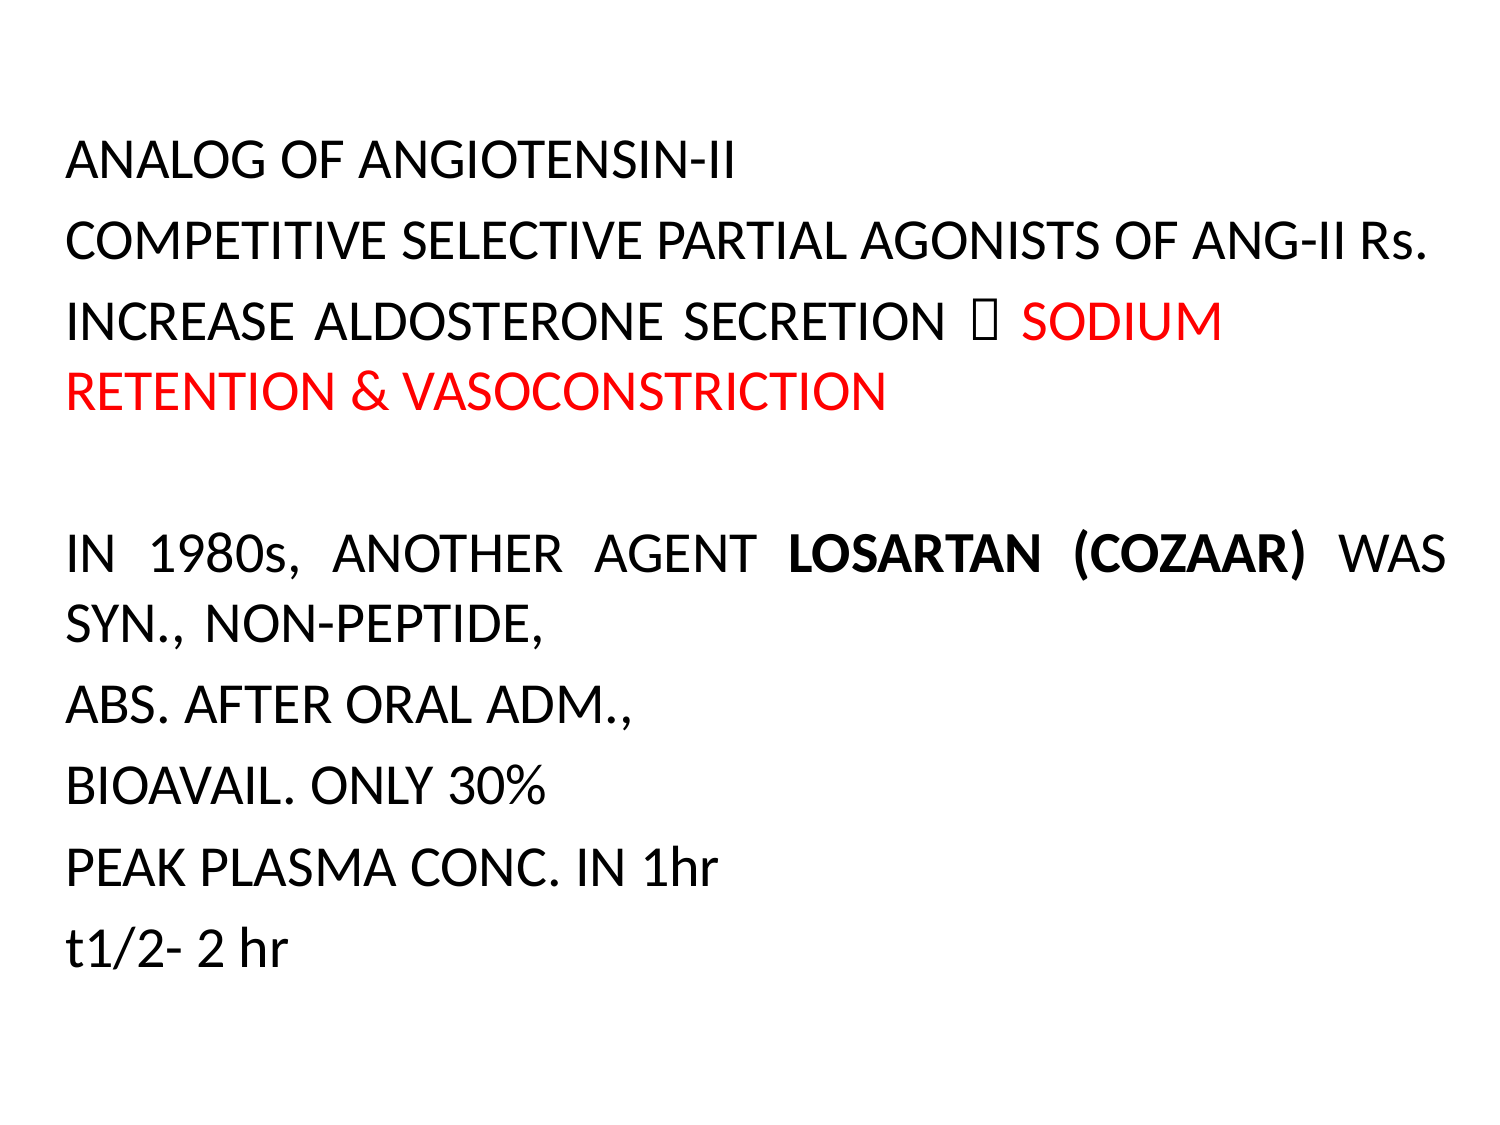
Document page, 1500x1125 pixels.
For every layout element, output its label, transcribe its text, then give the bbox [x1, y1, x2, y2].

list ANALOG OF ANGIOTENSIN-II COMPETITIVE SELECTIVE PARTIAL AGONISTS OF ANG-II Rs. INCREASE ALDOSTERONE SECRETION  SODIUM RETENTION & VASOCONSTRICTION IN 1980s, ANOTHER AGENT LOSARTAN (COZAAR) WAS SYN., NON-PEPTIDE, ABS. AFTER ORAL ADM., BIOAVAIL. ONLY 30% PEAK PLASMA CONC. IN 1hr t1/2- 2 hr [50, 112, 1463, 1000]
